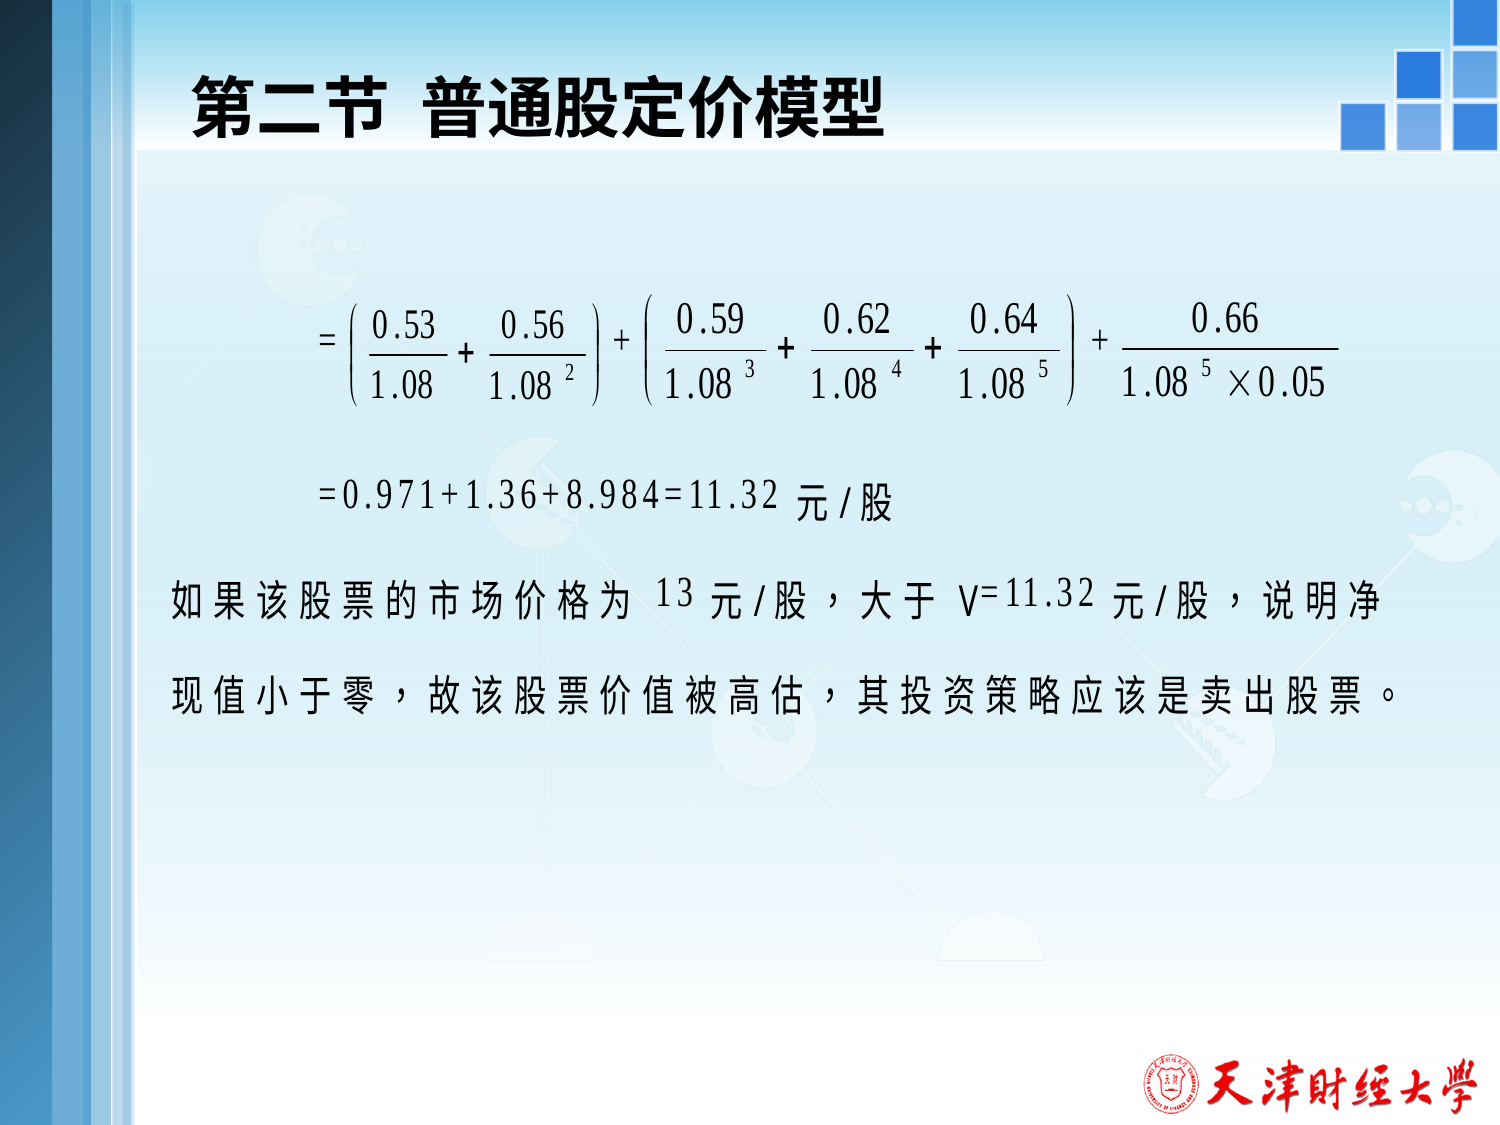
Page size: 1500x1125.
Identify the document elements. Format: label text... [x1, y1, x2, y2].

title 第二节 普通股定价模型 [174, 75, 1175, 138]
picture [132, 150, 1500, 1125]
